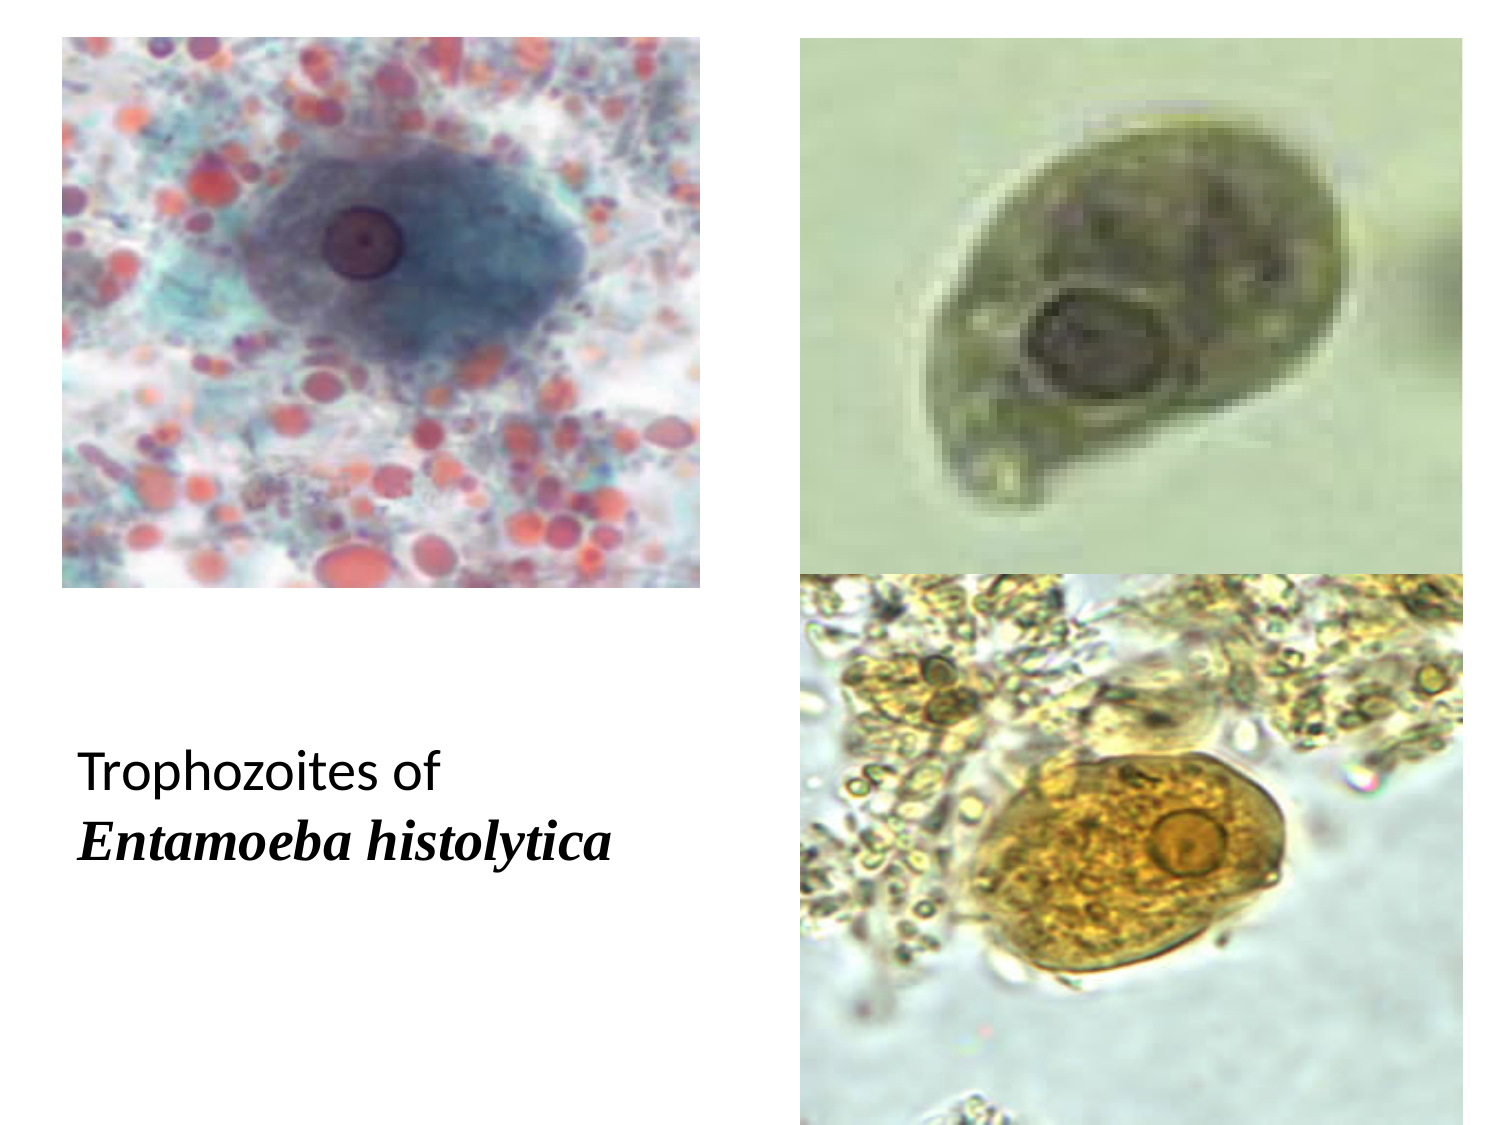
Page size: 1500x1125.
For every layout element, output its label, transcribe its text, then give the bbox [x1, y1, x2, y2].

text_box Trophozoites of Entamoeba histolytica [62, 724, 675, 880]
picture [799, 38, 1463, 1125]
picture [62, 37, 701, 588]
